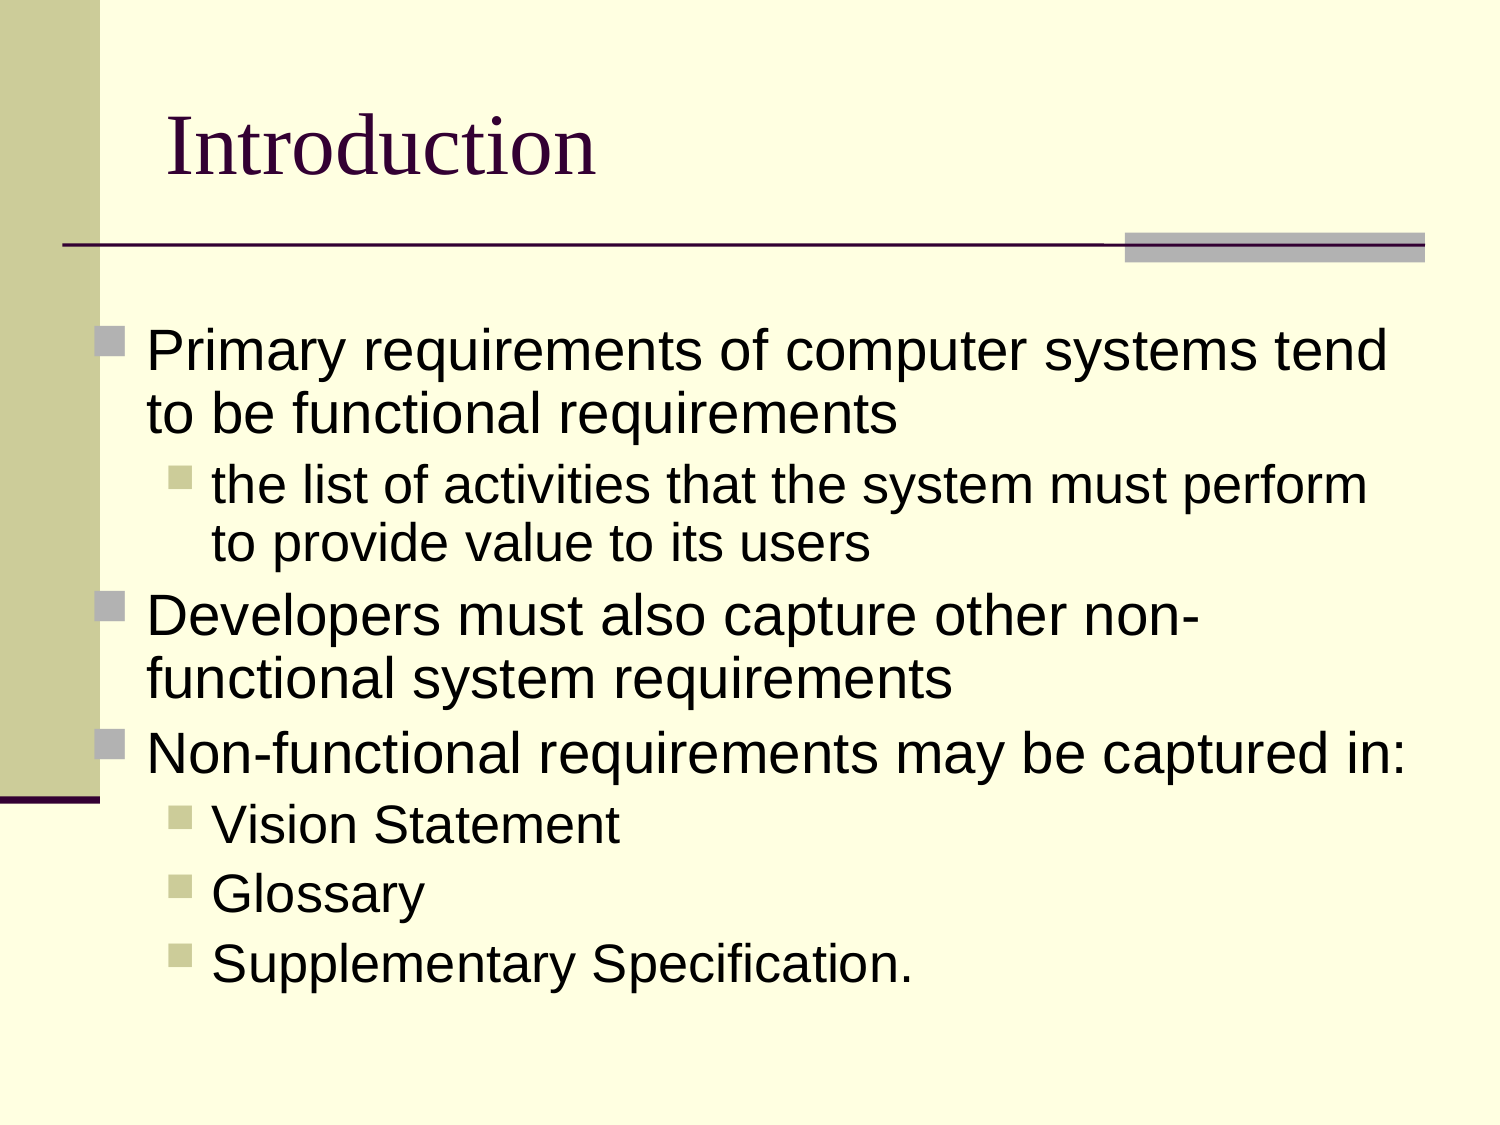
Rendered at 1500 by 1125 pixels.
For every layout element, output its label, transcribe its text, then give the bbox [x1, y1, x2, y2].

list Primary requirements of computer systems tend to be functional requirements the list of activities that the system must perform to provide value to its users Developers must also capture other non-functional system requirements Non-functional requirements may be captured in: Vision Statement Glossary Supplementary Specification. [74, 312, 1438, 1001]
title Introduction [149, 45, 1426, 234]
